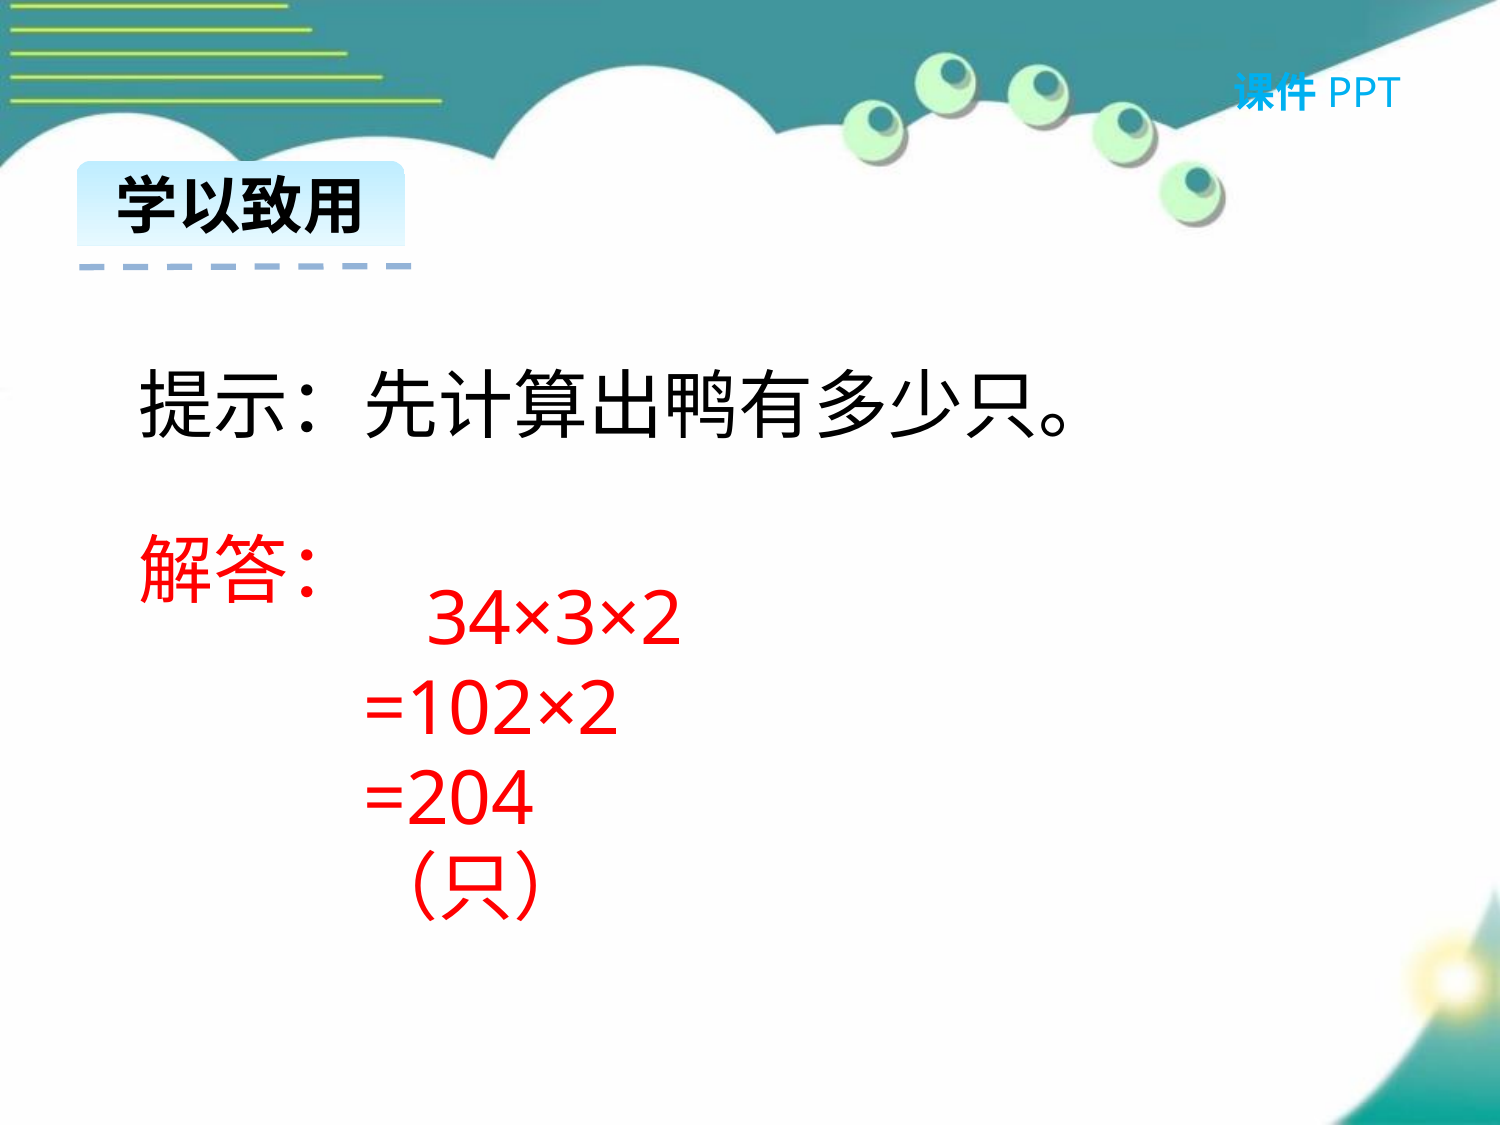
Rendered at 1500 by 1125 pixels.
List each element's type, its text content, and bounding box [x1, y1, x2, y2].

text_box 课件PPT [1218, 58, 1418, 124]
text_box 34×3×2 =102×2 =204（只） [348, 562, 777, 938]
text_box 学以致用 [76, 160, 405, 246]
text_box 解答： [123, 515, 824, 621]
picture [0, 0, 1500, 1125]
text_box 提示：先计算出鸭有多少只。 [123, 349, 1373, 455]
